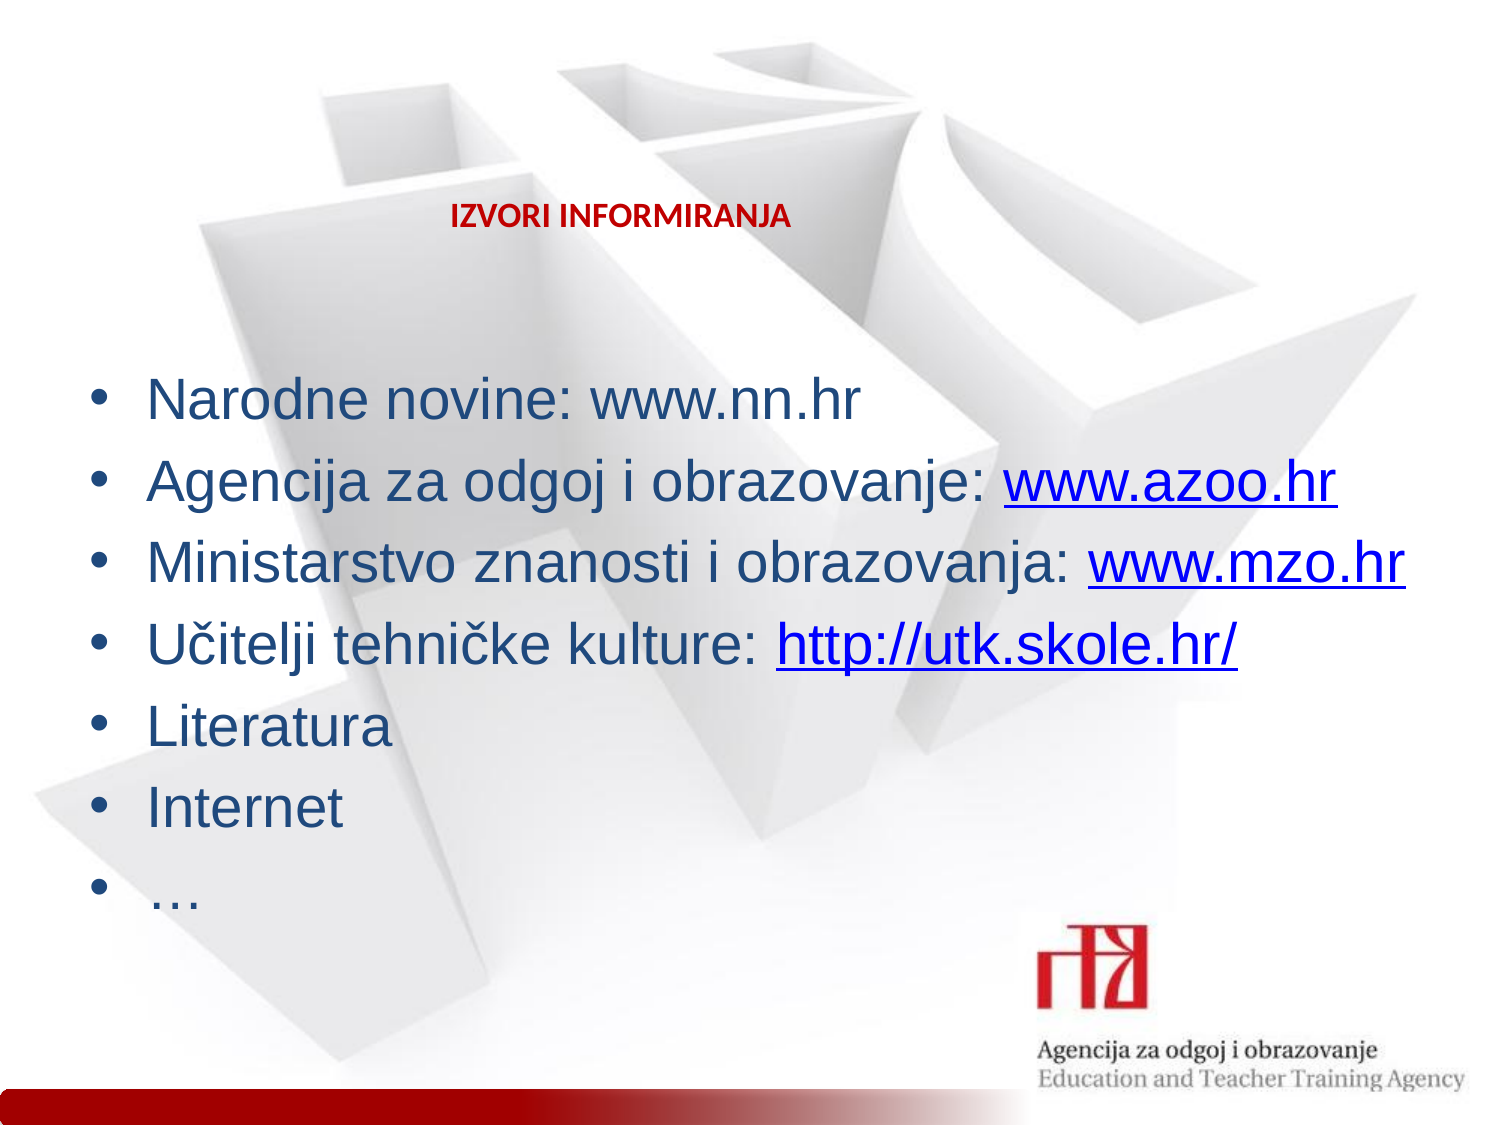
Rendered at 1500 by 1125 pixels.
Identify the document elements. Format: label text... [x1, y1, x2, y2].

title IZVORI INFORMIRANJA [23, 11, 1219, 244]
picture [5, 0, 1495, 1125]
list Narodne novine: www.nn.hr Agencija za odgoj i obrazovanje: www.azoo.hr Ministarstvo znanosti i obrazovanja: www.mzo.hr Učitelji tehničke kulture: http://utk.skole.hr/ Literatura Internet … [75, 262, 1425, 1005]
